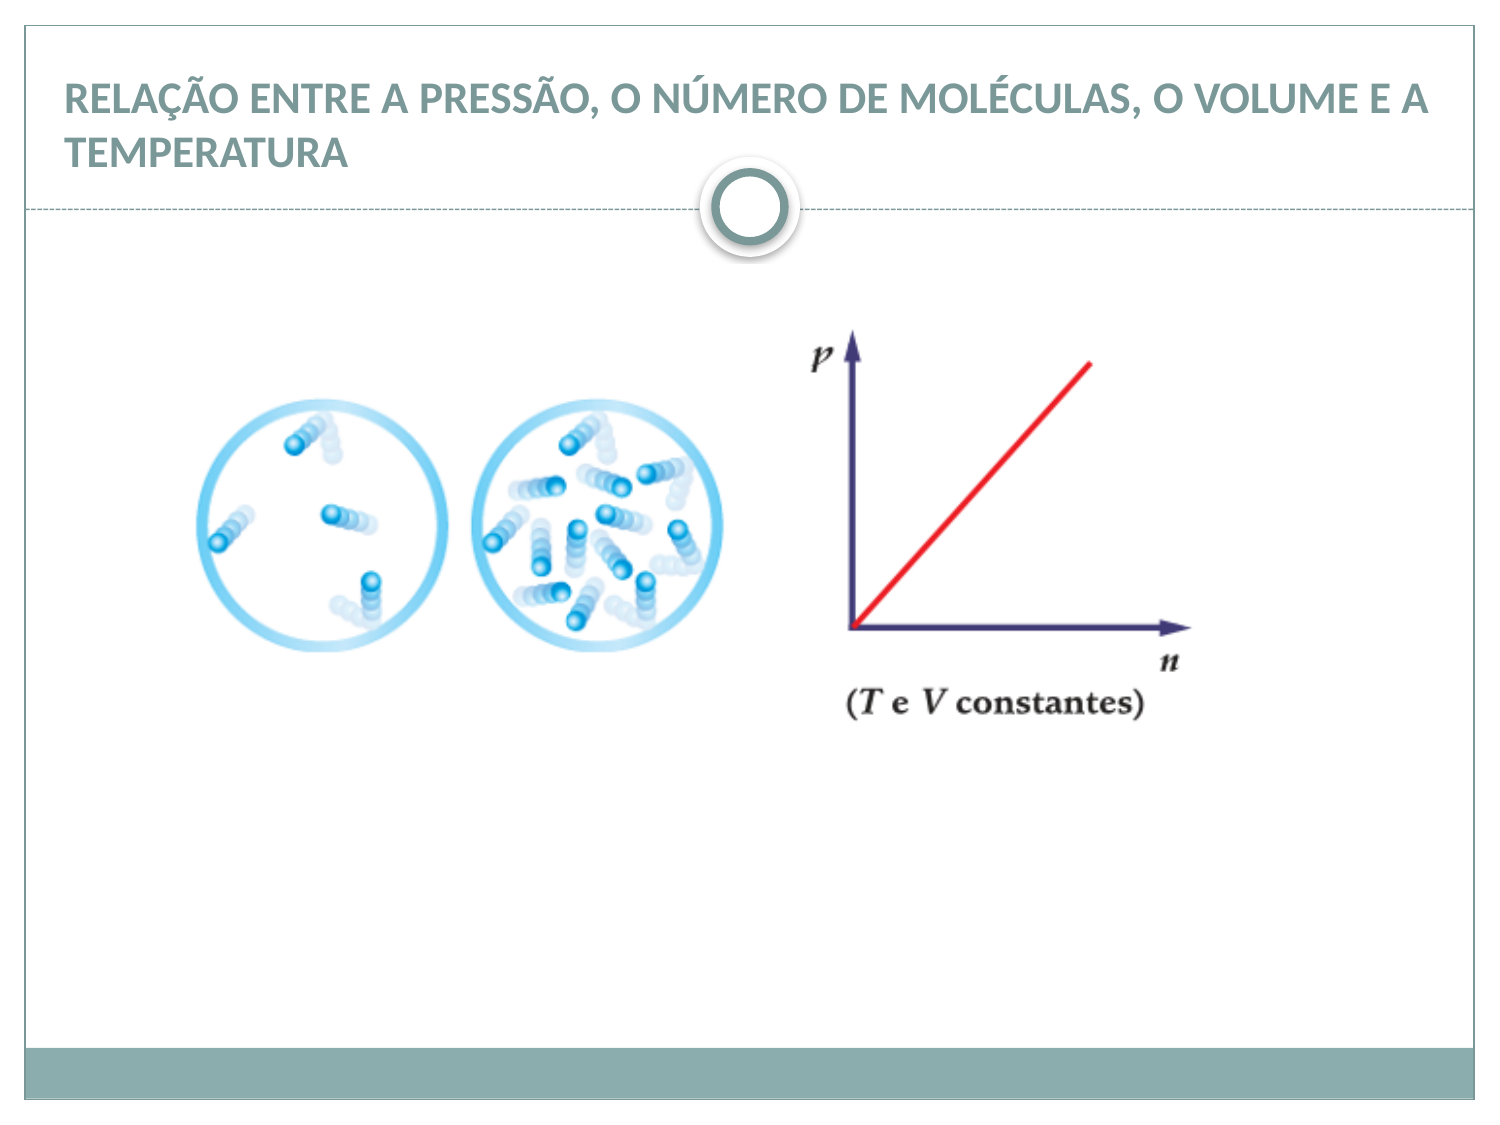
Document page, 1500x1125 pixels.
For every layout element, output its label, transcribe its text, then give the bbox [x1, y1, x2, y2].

title RELAÇÃO ENTRE A PRESSÃO, O NÚMERO DE MOLÉCULAS, O VOLUME E A TEMPERATURA [49, 60, 1450, 185]
picture [183, 264, 1211, 740]
